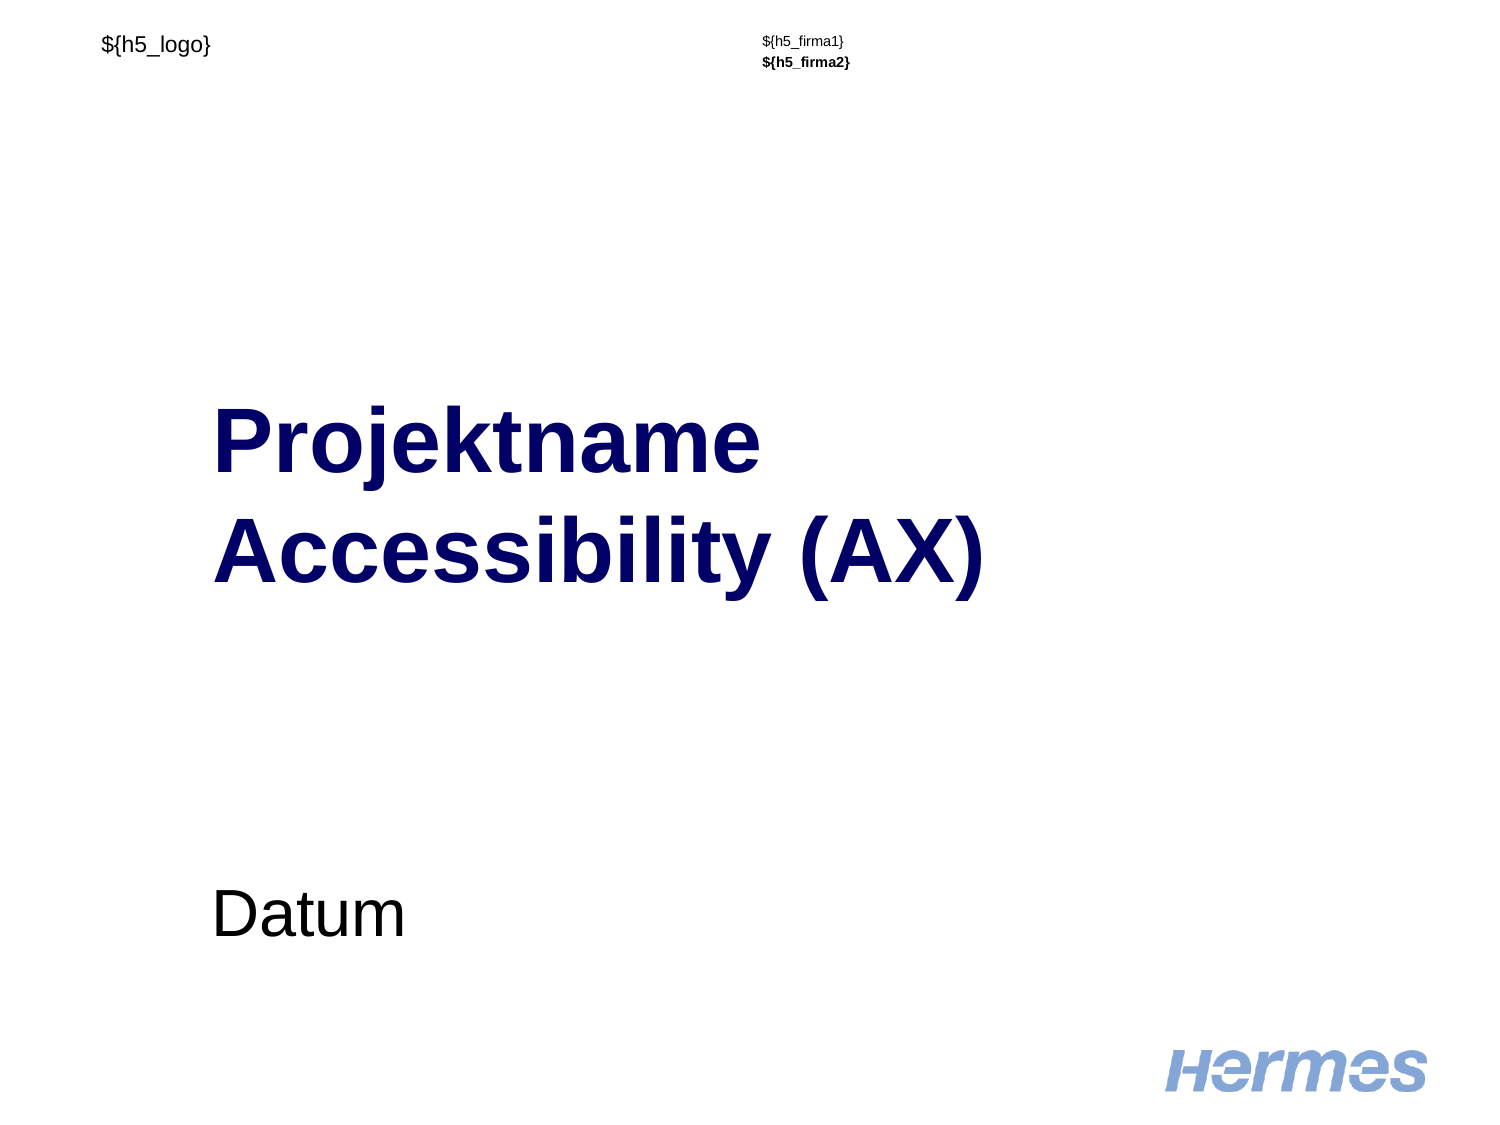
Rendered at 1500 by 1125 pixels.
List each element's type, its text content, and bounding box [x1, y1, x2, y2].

title Projektname Accessibility (AX) [212, 380, 1432, 836]
subtitle Datum [210, 869, 1430, 1043]
picture [1165, 1050, 1427, 1092]
